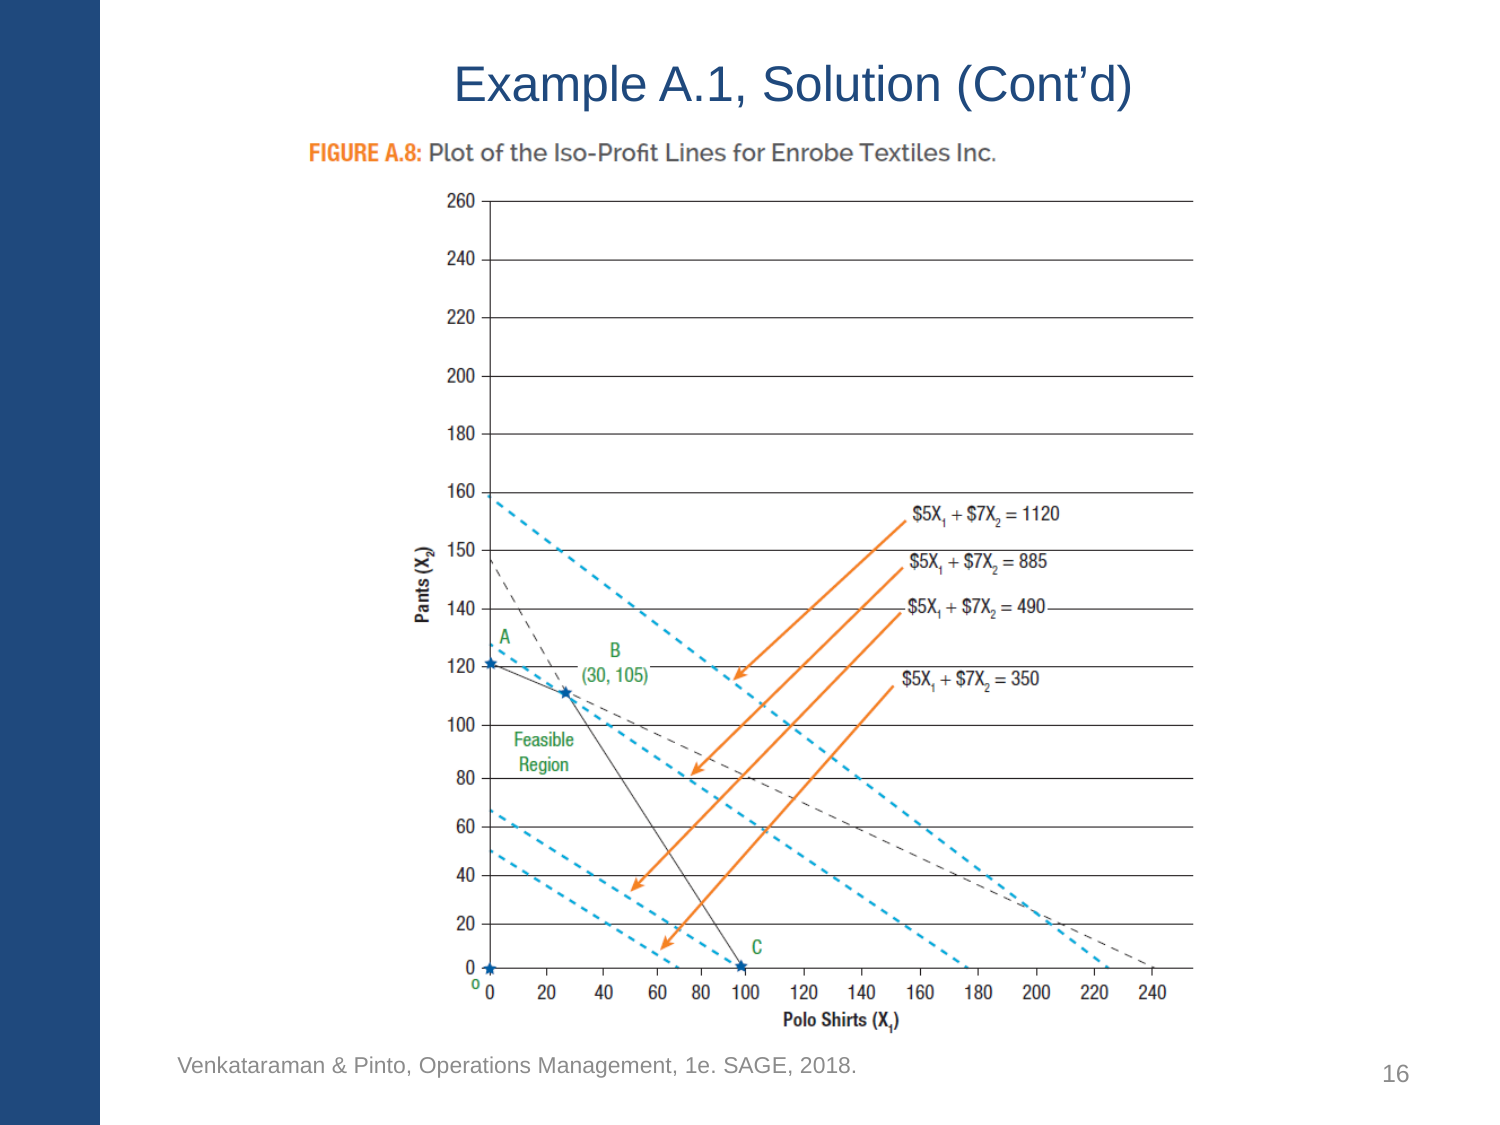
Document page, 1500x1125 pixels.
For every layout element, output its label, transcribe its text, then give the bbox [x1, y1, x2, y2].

slide_number 16 [1350, 1042, 1425, 1103]
footer Venkataraman & Pinto, Operations Management, 1e. SAGE, 2018. [162, 1042, 1313, 1103]
title Example A.1, Solution (Cont’d) [162, 24, 1425, 138]
picture [299, 132, 1313, 1041]
